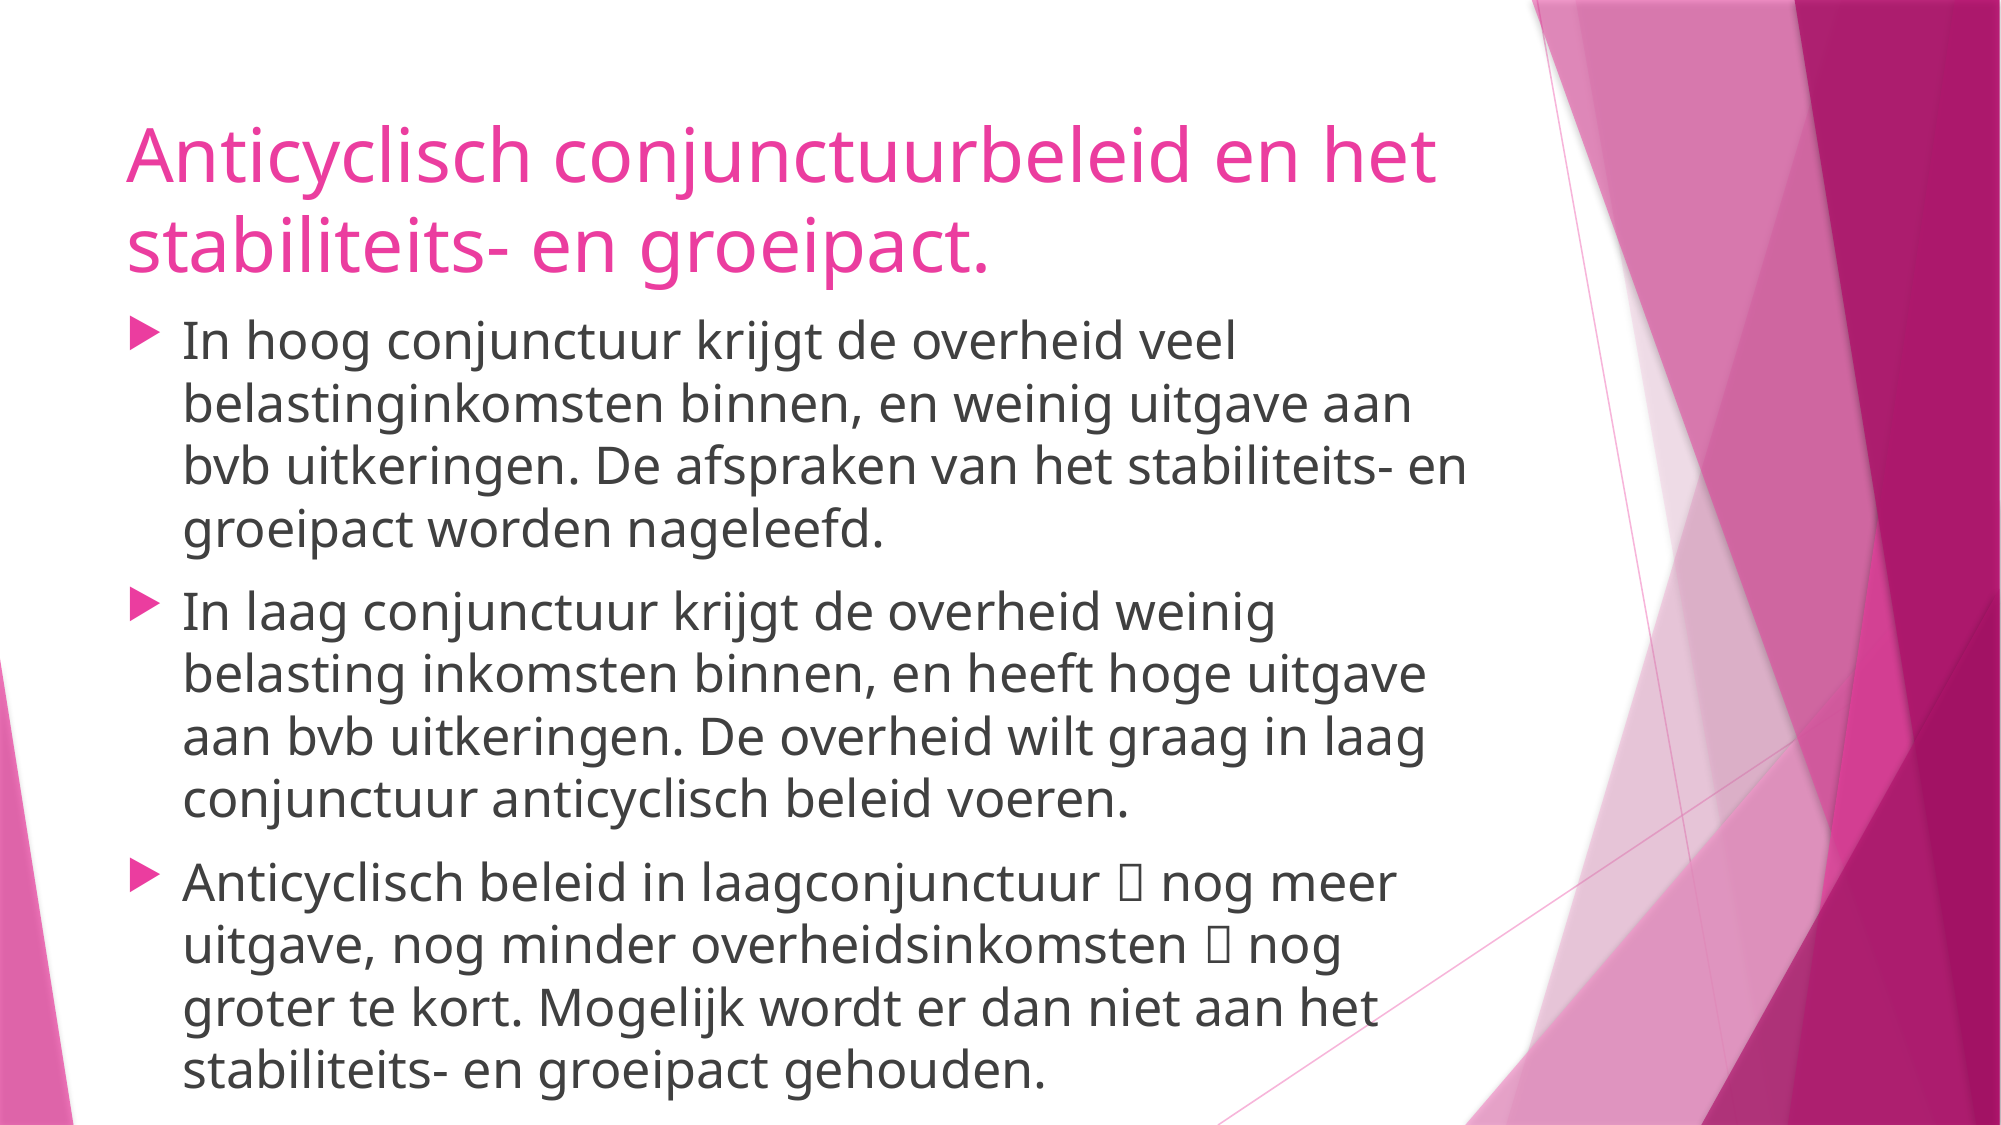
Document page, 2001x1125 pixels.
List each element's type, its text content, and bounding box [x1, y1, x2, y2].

title Anticyclisch conjunctuurbeleid en het stabiliteits- en groeipact. [111, 99, 1522, 299]
list In hoog conjunctuur krijgt de overheid veel belastinginkomsten binnen, en weinig uitgave aan bvb uitkeringen. De afspraken van het stabiliteits- en groeipact worden nageleefd. In laag conjunctuur krijgt de overheid weinig belasting inkomsten binnen, en heeft hoge uitgave aan bvb uitkeringen. De overheid wilt graag in laag conjunctuur anticyclisch beleid voeren. Anticyclisch beleid in laagconjunctuur  nog meer uitgave, nog minder overheidsinkomsten  nog groter te kort. Mogelijk wordt er dan niet aan het stabiliteits- en groeipact gehouden. [111, 299, 1522, 992]
